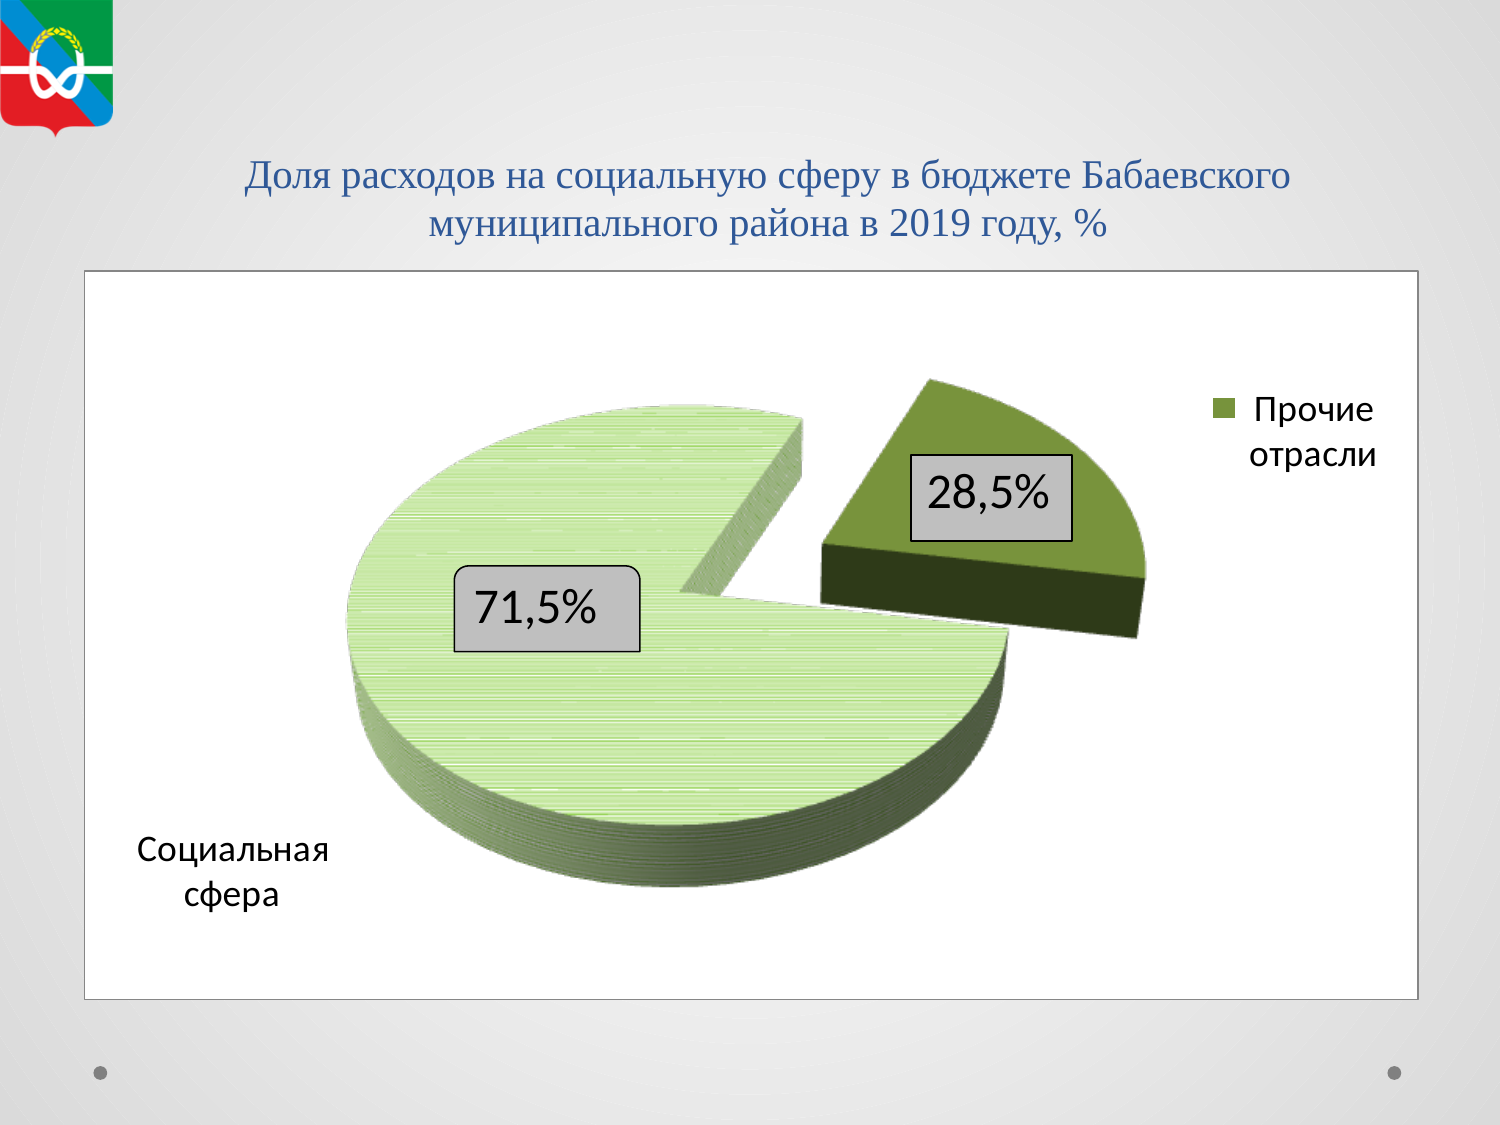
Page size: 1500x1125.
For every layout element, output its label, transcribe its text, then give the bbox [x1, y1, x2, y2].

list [75, 262, 1424, 1006]
title Доля расходов на социальную сферу в бюджете Бабаевского муниципального района в 2019 году, % [112, 90, 1425, 253]
picture [0, 0, 113, 138]
